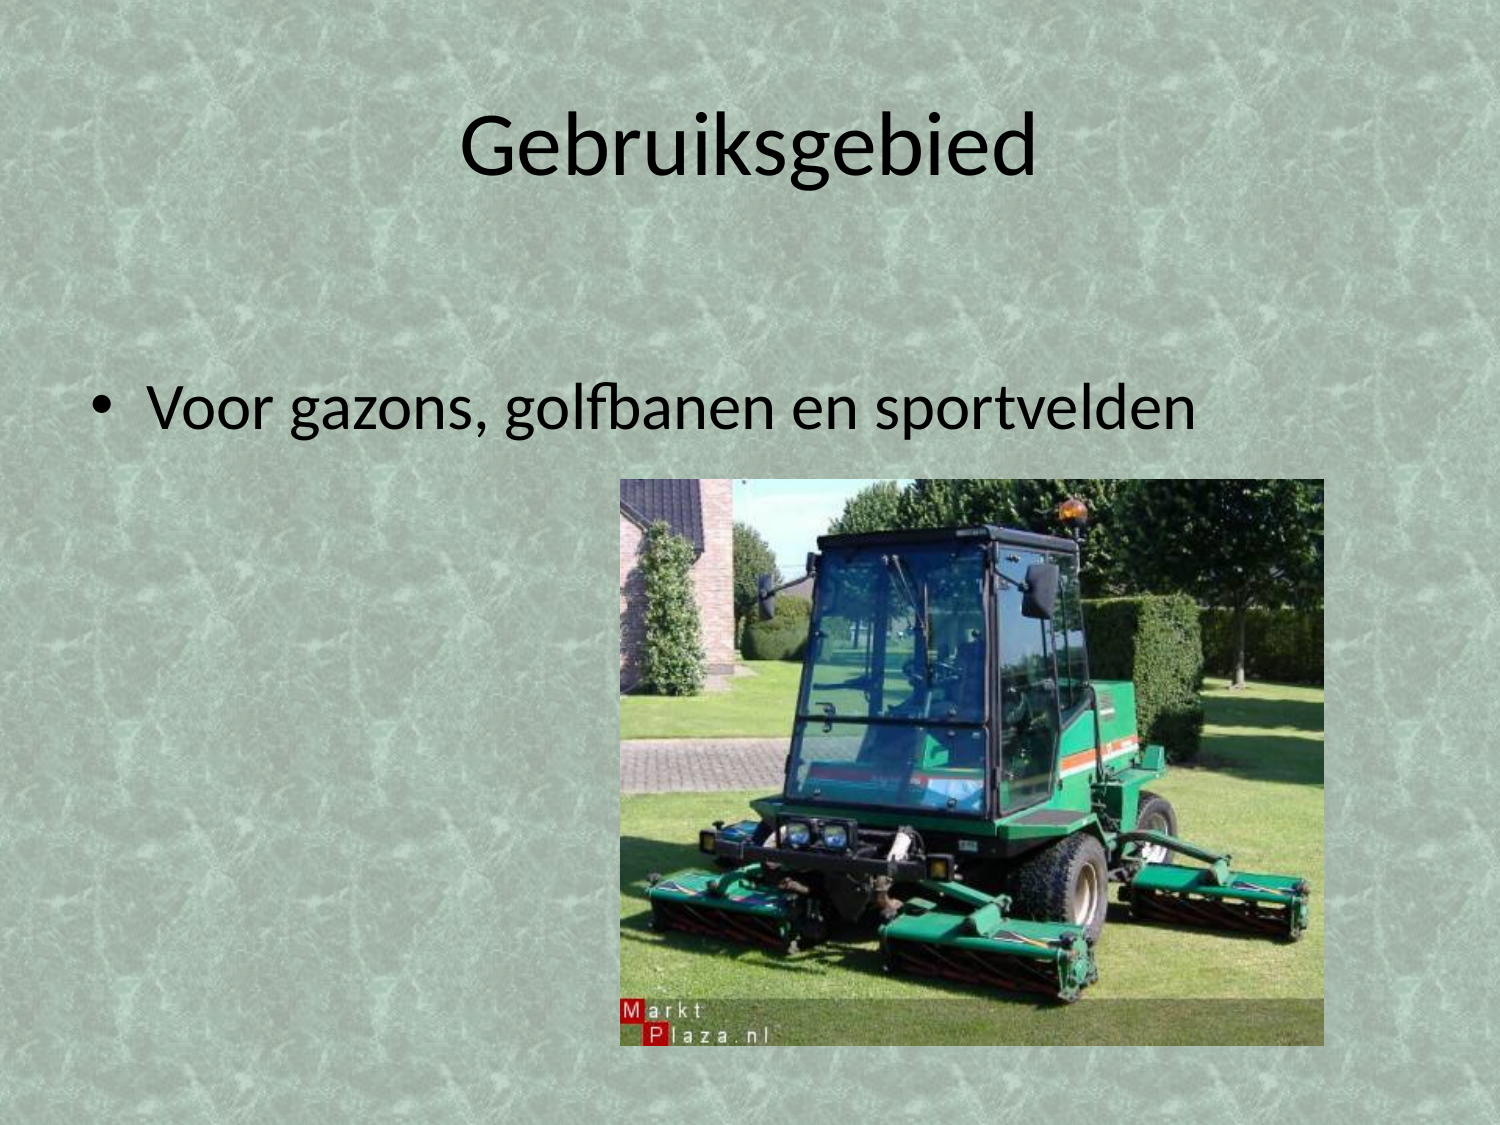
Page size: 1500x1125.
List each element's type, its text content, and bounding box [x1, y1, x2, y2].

title Gebruiksgebied [75, 45, 1425, 233]
picture [619, 479, 1324, 1046]
list Voor gazons, golfbanen en sportvelden [75, 262, 1425, 1005]
